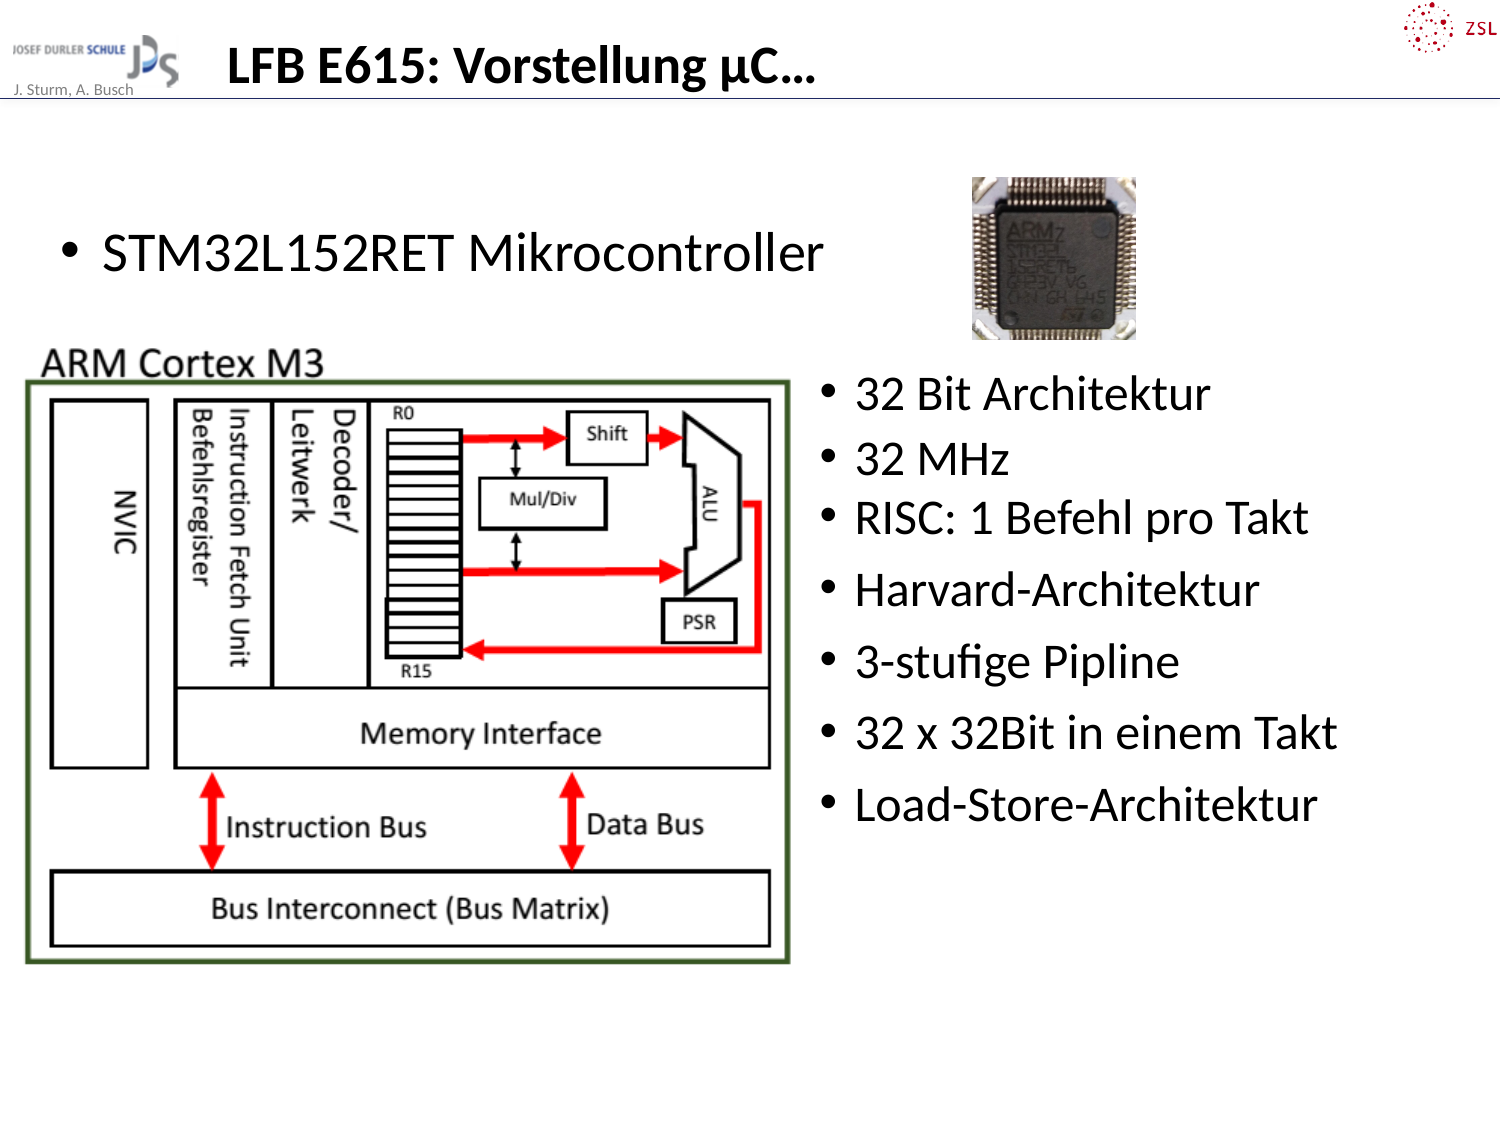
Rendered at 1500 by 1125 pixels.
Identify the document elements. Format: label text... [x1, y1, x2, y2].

text_box LFB E615: Vorstellung µC… [212, 22, 834, 102]
text_box 3-stufige Pipline [817, 620, 1467, 692]
picture [9, 334, 812, 978]
picture [971, 177, 1136, 340]
text_box 32 x 32Bit in einem Takt [817, 692, 1467, 764]
text_box 32 MHz [817, 418, 1467, 477]
text_box RISC: 1 Befehl pro Takt [817, 477, 1467, 548]
text_box STM32L152RET Mikrocontroller [45, 207, 841, 291]
picture [13, 35, 179, 88]
text_box 32 Bit Architektur [817, 352, 1467, 418]
picture [1402, 1, 1498, 54]
text_box Load-Store-Architektur [817, 764, 1467, 839]
text_box Harvard-Architektur [817, 548, 1467, 620]
